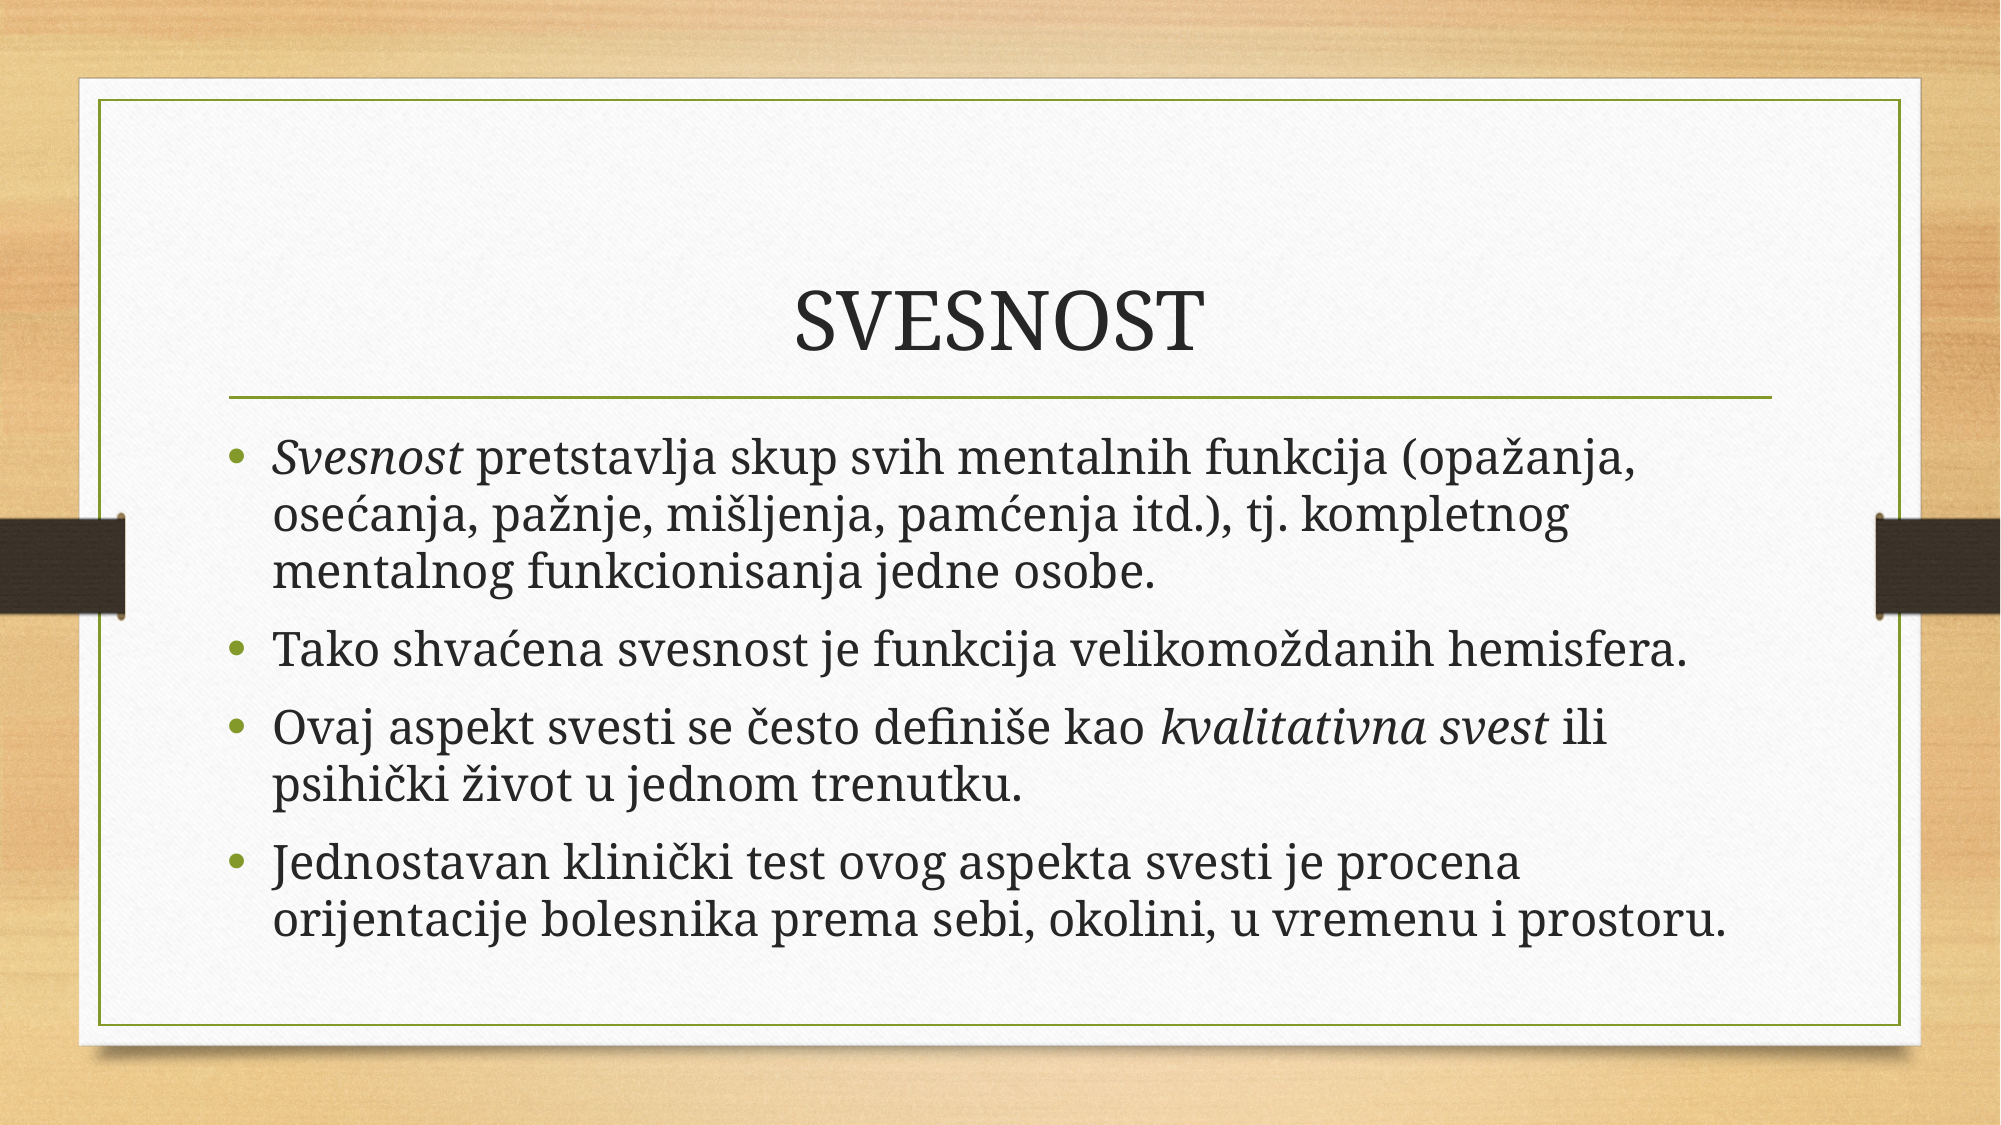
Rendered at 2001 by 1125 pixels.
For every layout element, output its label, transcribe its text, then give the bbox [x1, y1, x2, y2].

list Svesnost pretstavlja skup svih mentalnih funkcija (opažanja, osećanja, pažnje, mišljenja, pamćenja itd.), tj. kompletnog mentalnog funkcionisanja jedne osobe. Tako shvaćena svesnost je funkcija velikomoždanih hemisfera. Ovaj aspekt svesti se često definiše kao kvalitativna svest ili psihički život u jednom trenutku. Jednostavan klinički test ovog aspekta svesti je procena orijentacije bolesnika prema sebi, okolini, u vremenu i prostoru. [212, 419, 1788, 964]
picture [0, 0, 2001, 1125]
title SVESNOST [212, 161, 1788, 375]
